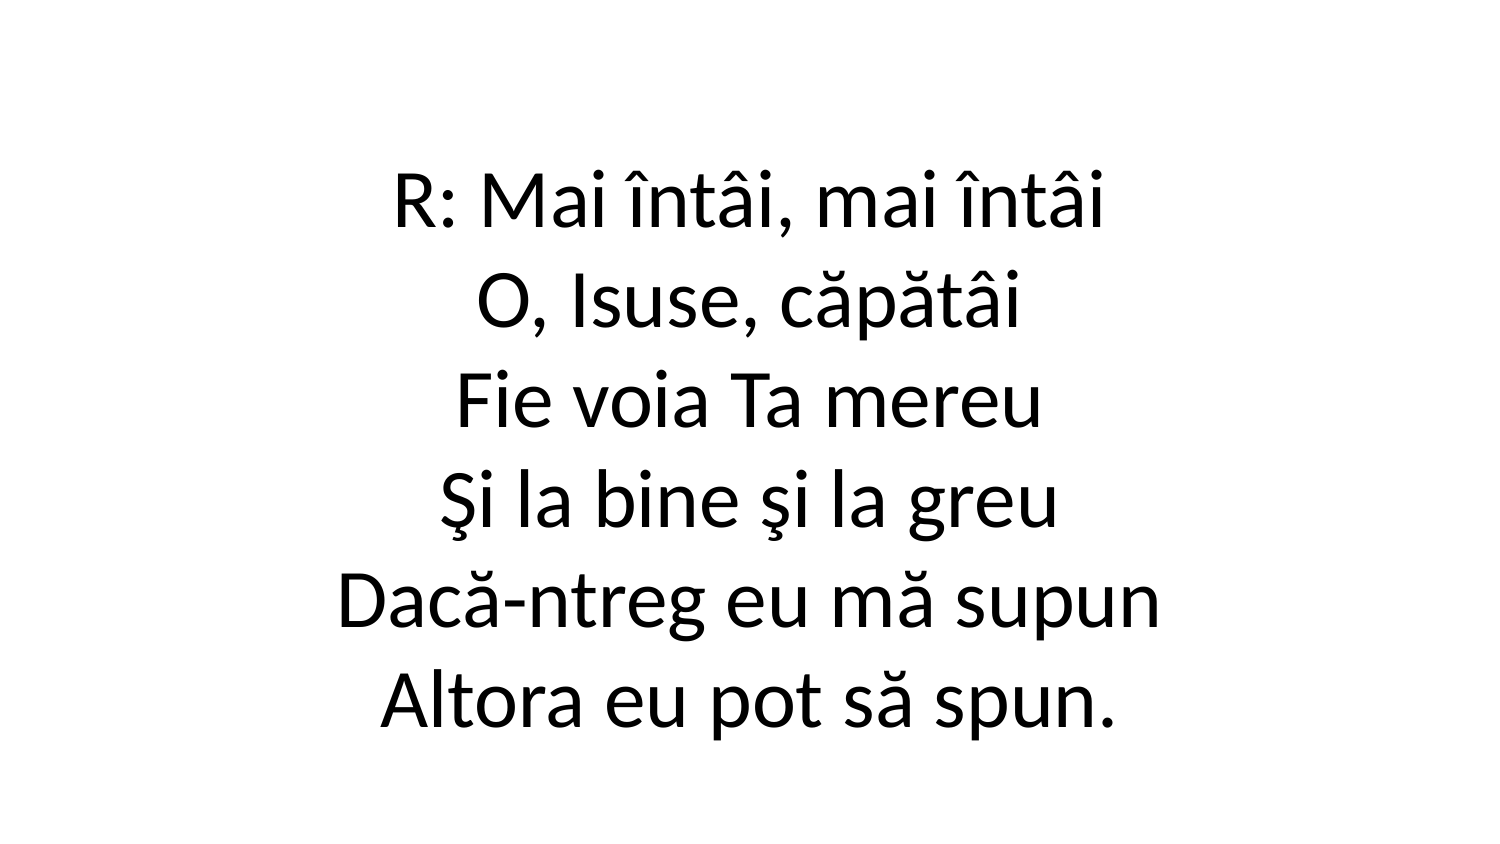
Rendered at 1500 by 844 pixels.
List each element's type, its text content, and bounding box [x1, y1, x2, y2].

text_box R: Mai întâi, mai întâi O, Isuse, căpătâi Fie voia Ta mereu Şi la bine şi la greu Dacă-ntreg eu mă supun Altora eu pot să spun. [321, 92, 1179, 752]
